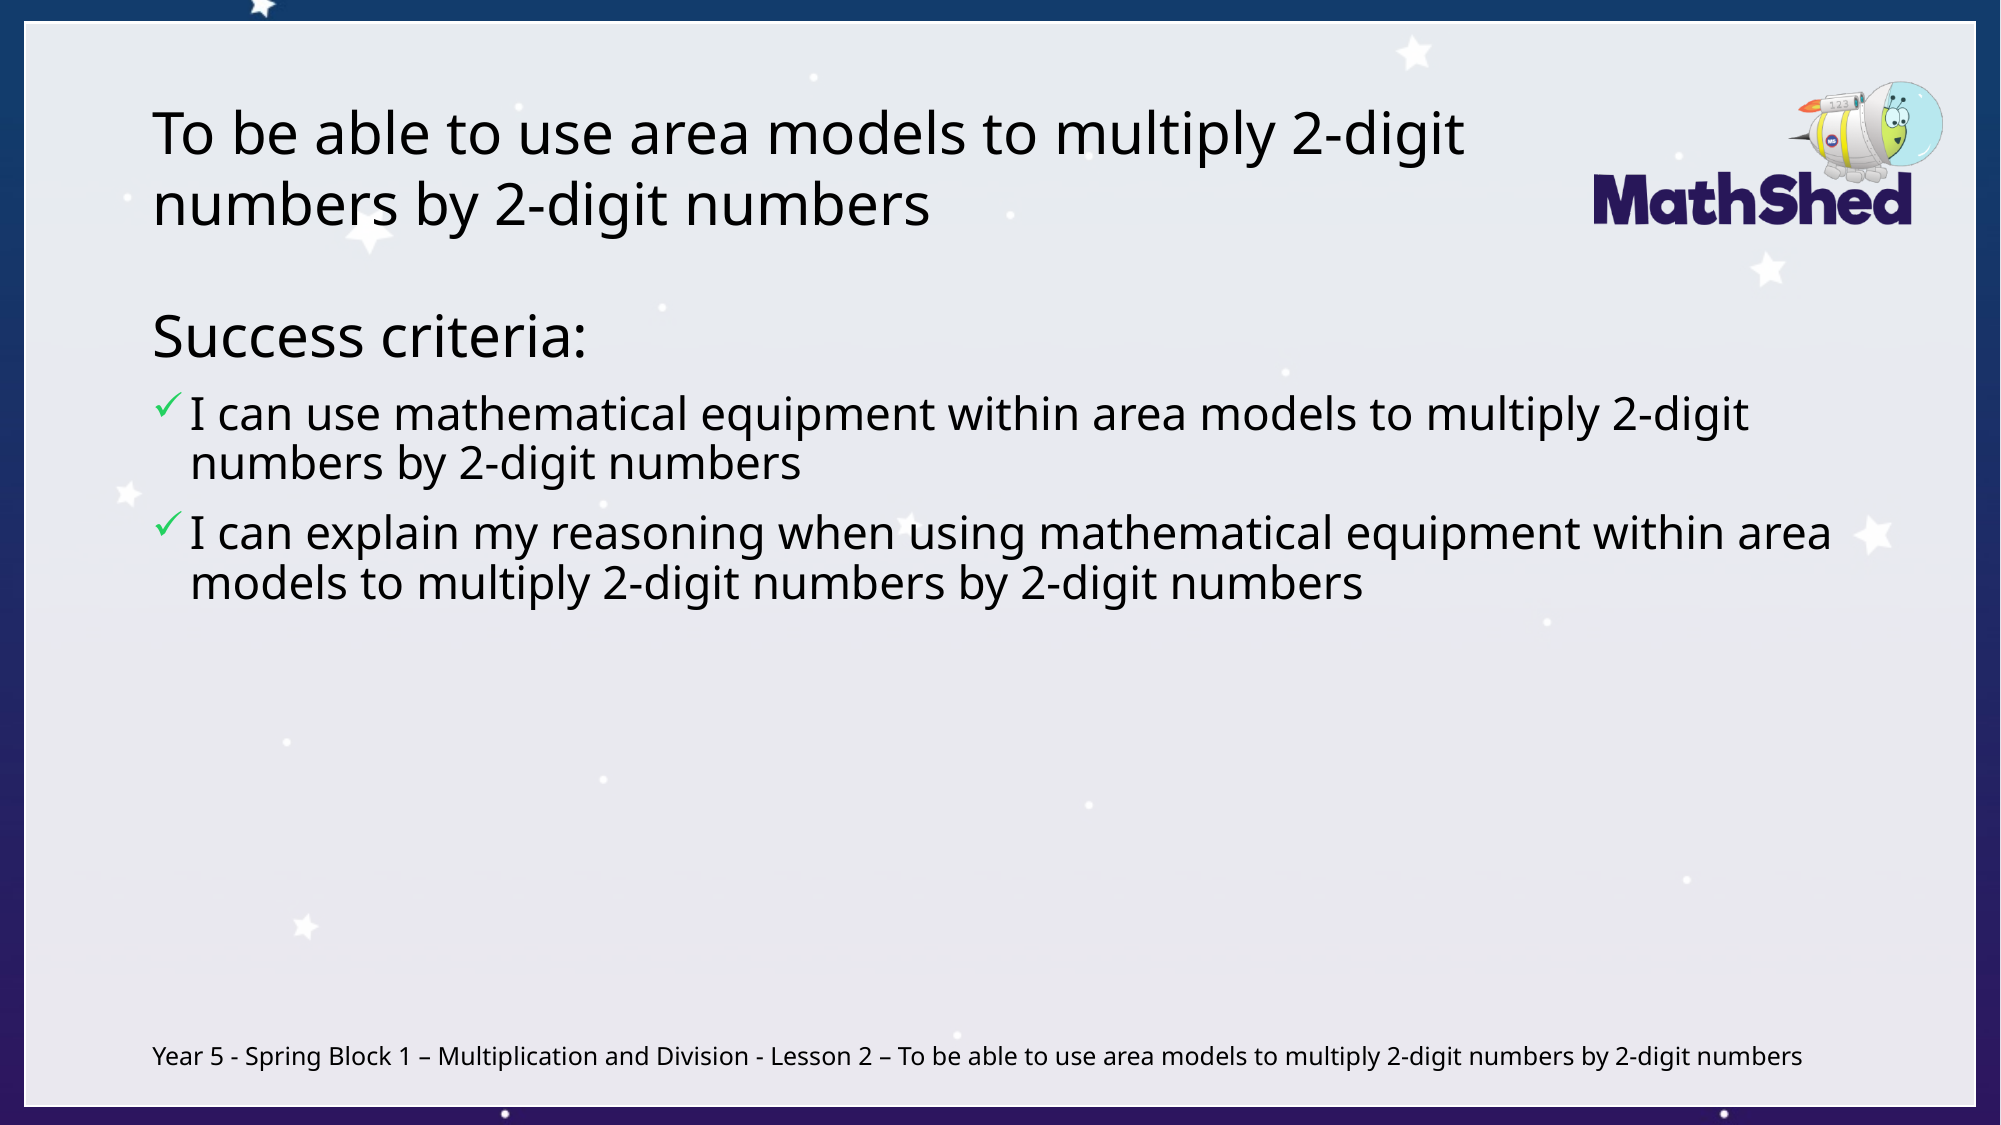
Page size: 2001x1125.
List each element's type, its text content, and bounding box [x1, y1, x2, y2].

footer Year 5 - Spring Block 1 – Multiplication and Division - Lesson 2 – To be able to use area models to multiply 2-digit numbers by 2-digit numbers [137, 1033, 2000, 1093]
list Success criteria: I can use mathematical equipment within area models to multiply 2-digit numbers by 2-digit numbers I can explain my reasoning when using mathematical equipment within area models to multiply 2-digit numbers by 2-digit numbers [137, 299, 1898, 1014]
picture [0, 0, 2001, 1125]
title To be able to use area models to multiply 2-digit numbers by 2-digit numbers [137, 59, 1578, 278]
